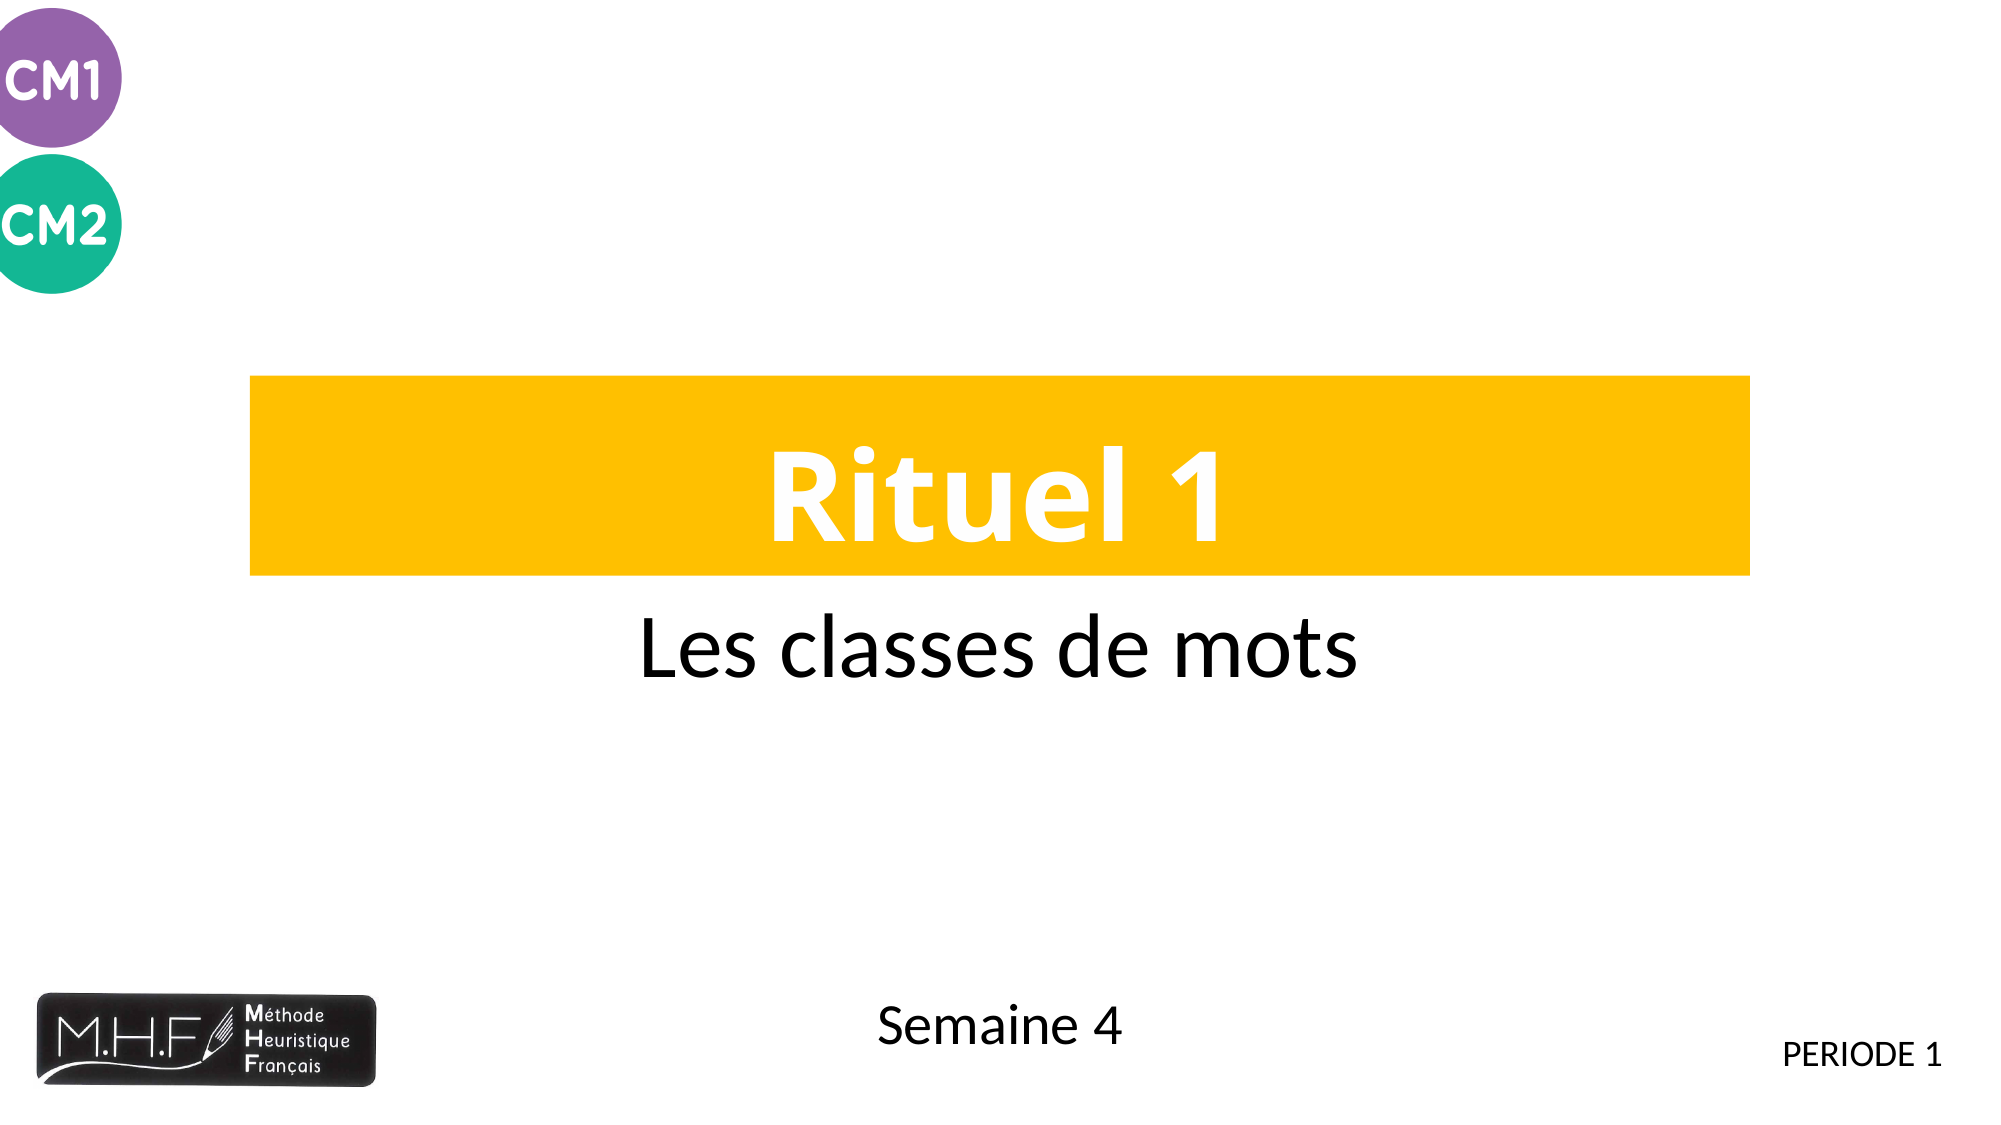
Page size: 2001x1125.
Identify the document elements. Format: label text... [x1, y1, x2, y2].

title Rituel 1 [249, 375, 1750, 576]
subtitle Les classes de mots [249, 590, 1750, 863]
picture [33, 990, 379, 1089]
picture [0, 0, 134, 298]
text_box PERIODE 1 [1750, 1021, 1967, 1082]
text_box Semaine 4 [249, 987, 1750, 1118]
